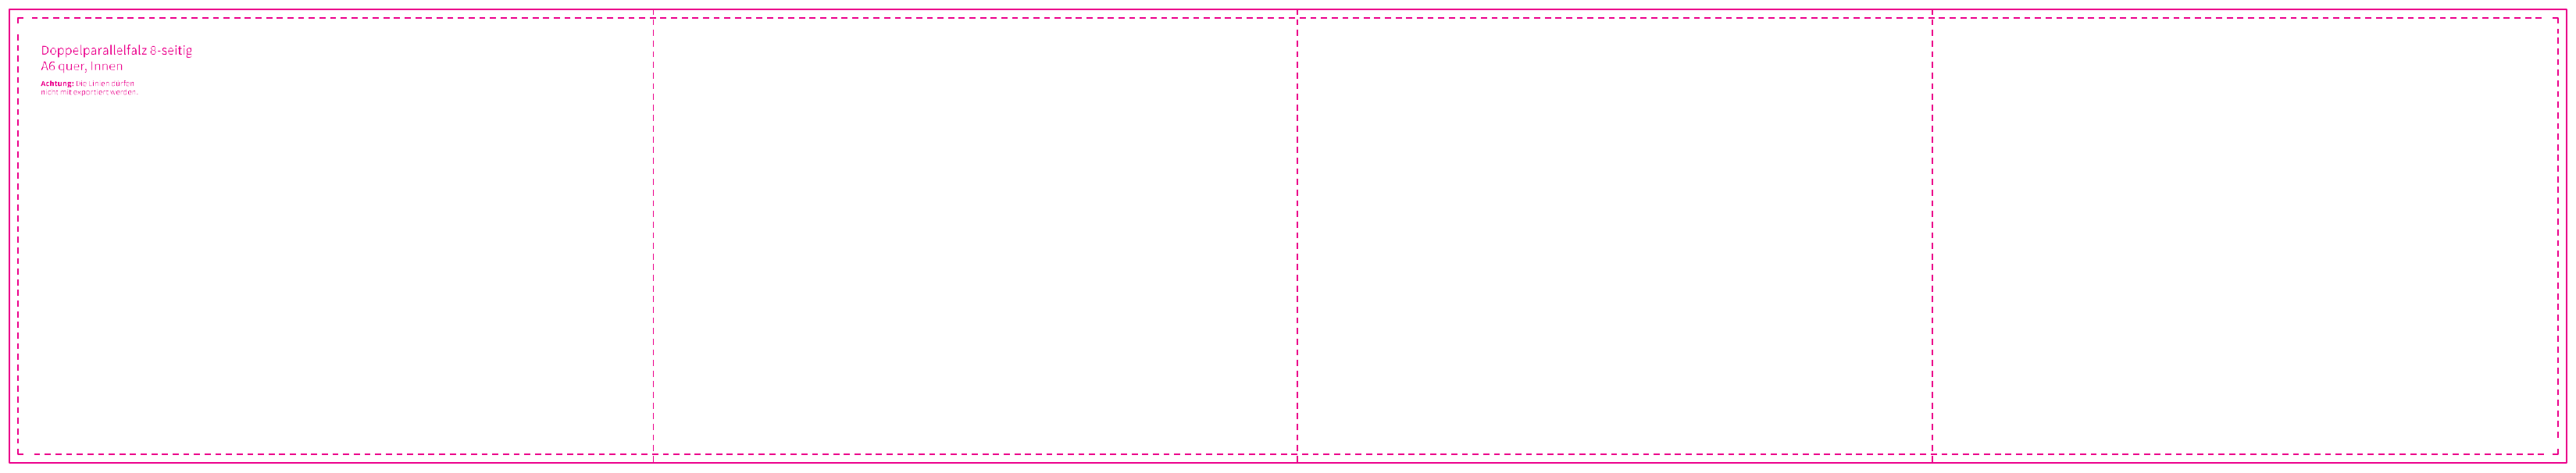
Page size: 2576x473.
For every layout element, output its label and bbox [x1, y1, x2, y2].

text_box [2552, 18, 2558, 24]
text_box [18, 18, 23, 24]
text_box [18, 448, 23, 454]
text_box [41, 44, 192, 96]
text_box [2552, 448, 2558, 454]
